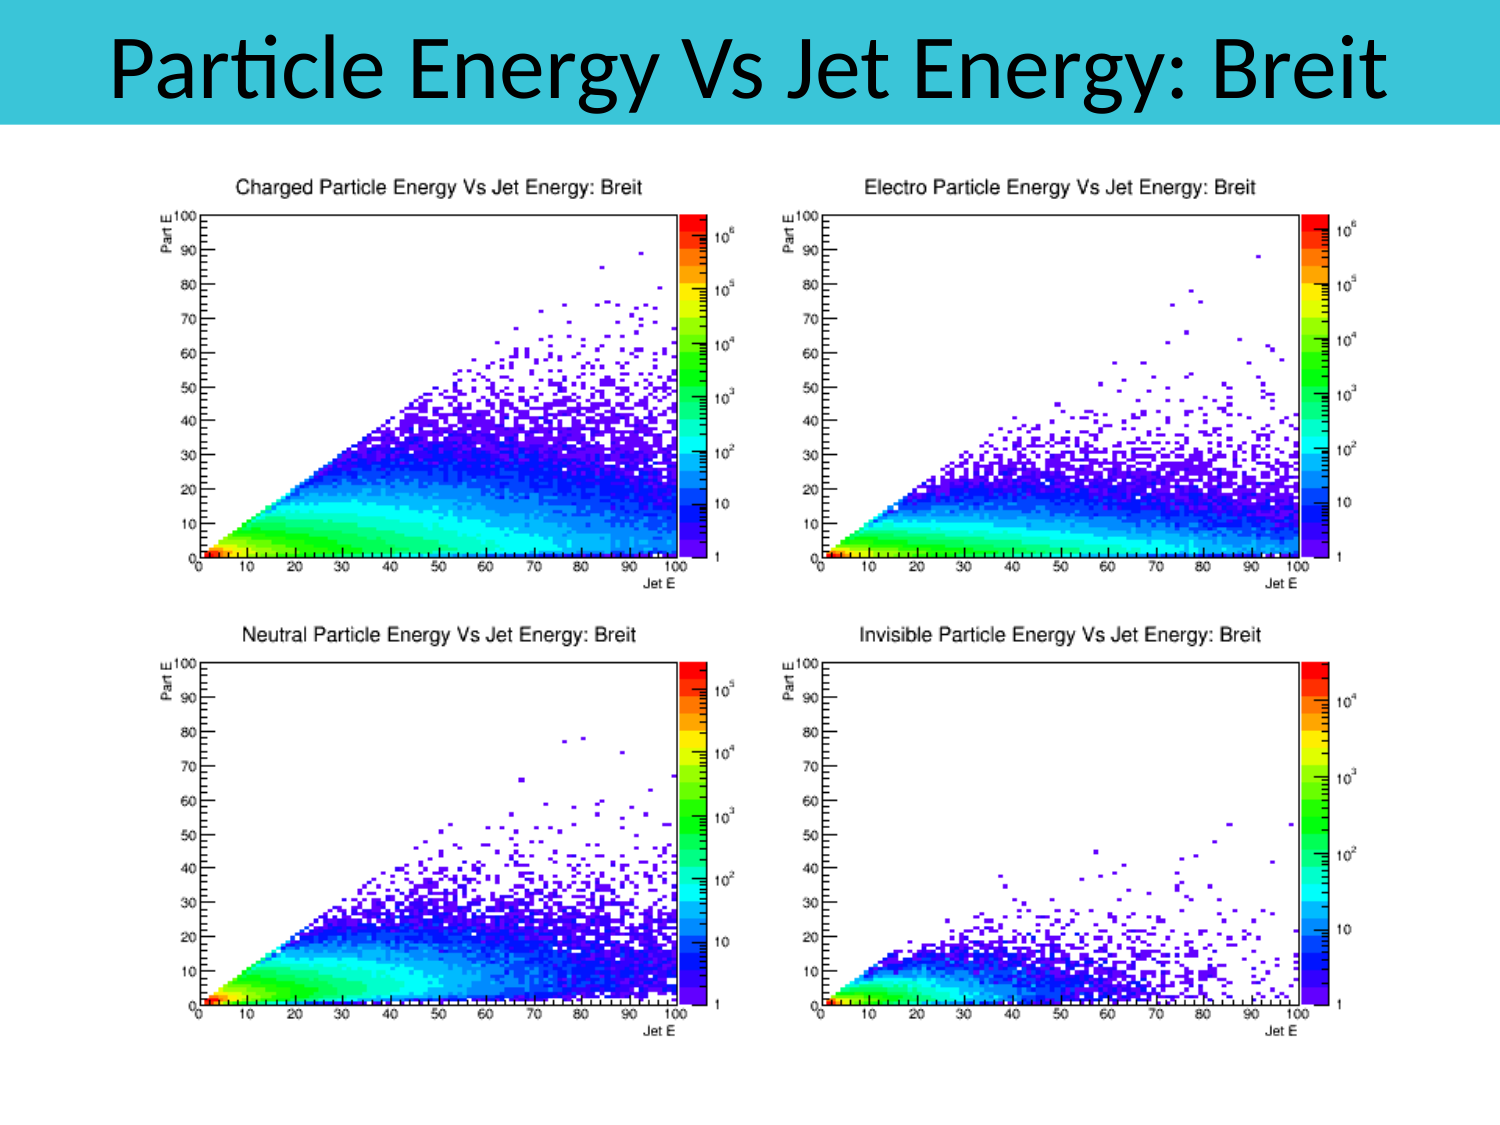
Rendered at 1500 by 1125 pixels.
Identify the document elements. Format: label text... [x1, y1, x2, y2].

picture [128, 163, 1372, 1058]
text_box Particle Energy Vs Jet Energy: Breit [0, 0, 1500, 125]
